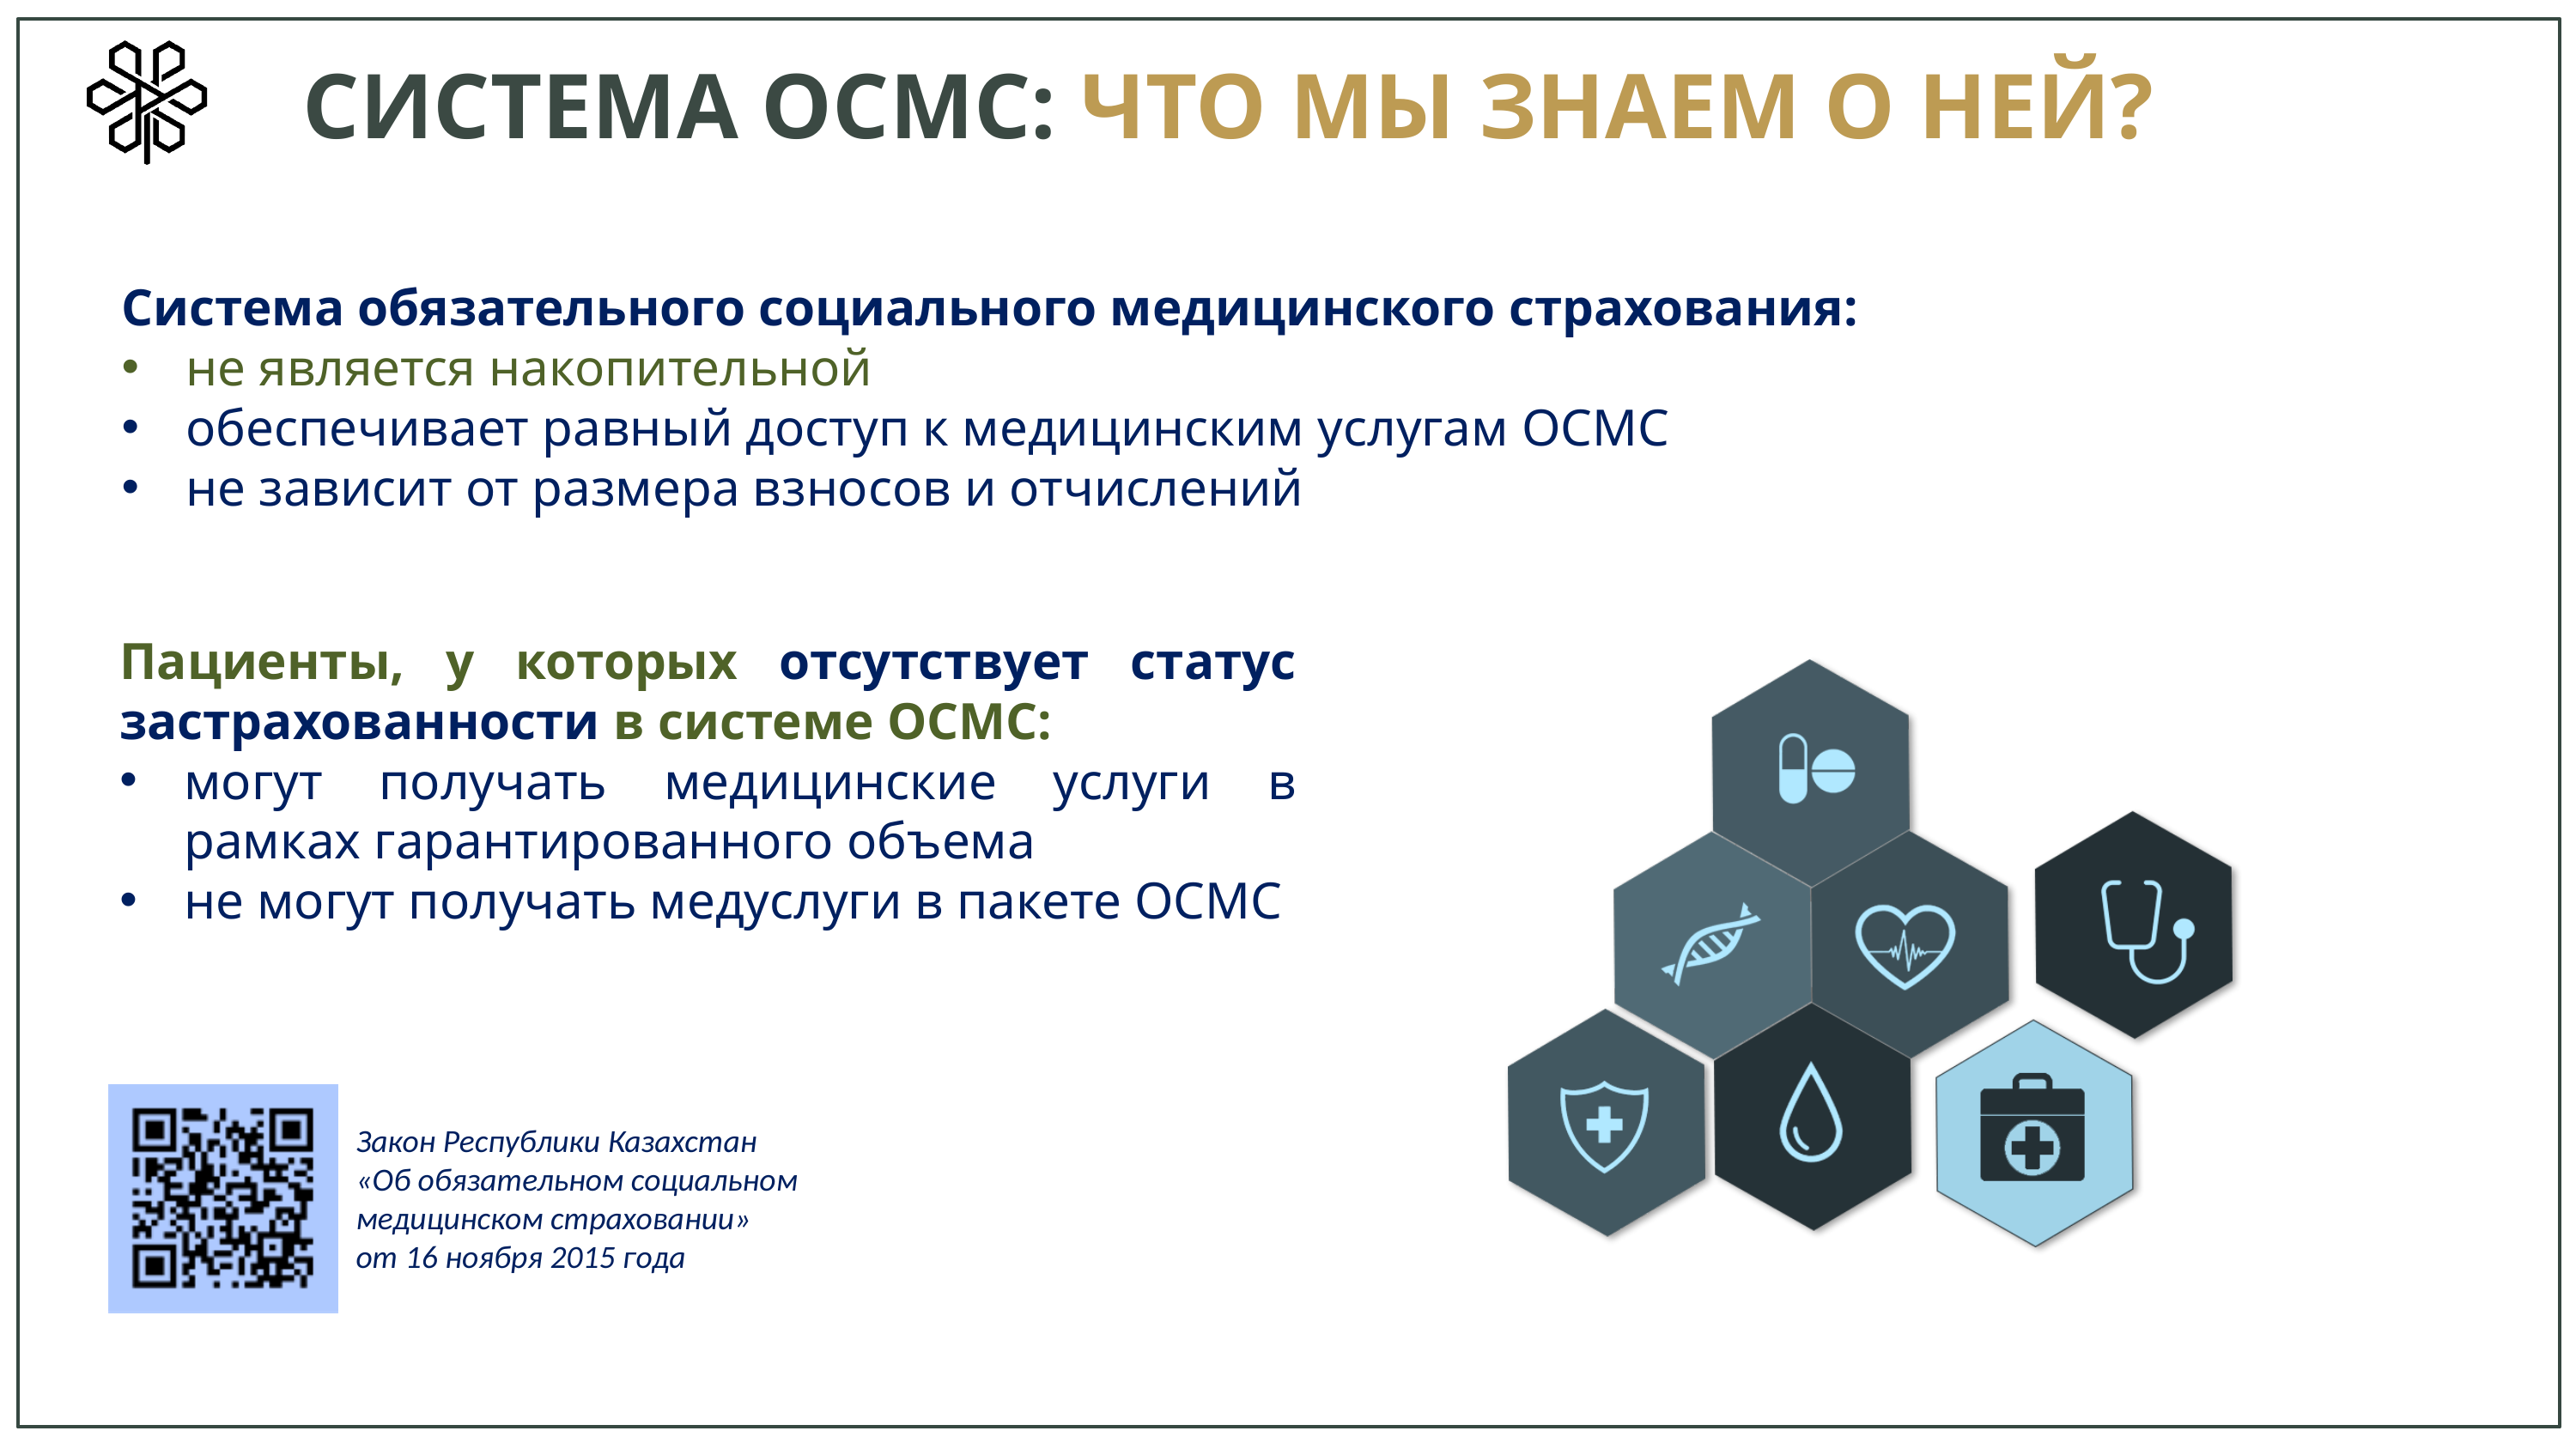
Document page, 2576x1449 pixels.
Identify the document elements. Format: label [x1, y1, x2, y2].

text_box [16, 17, 2561, 1428]
picture [86, 39, 222, 166]
picture [1508, 659, 2233, 1247]
picture [108, 1083, 338, 1313]
